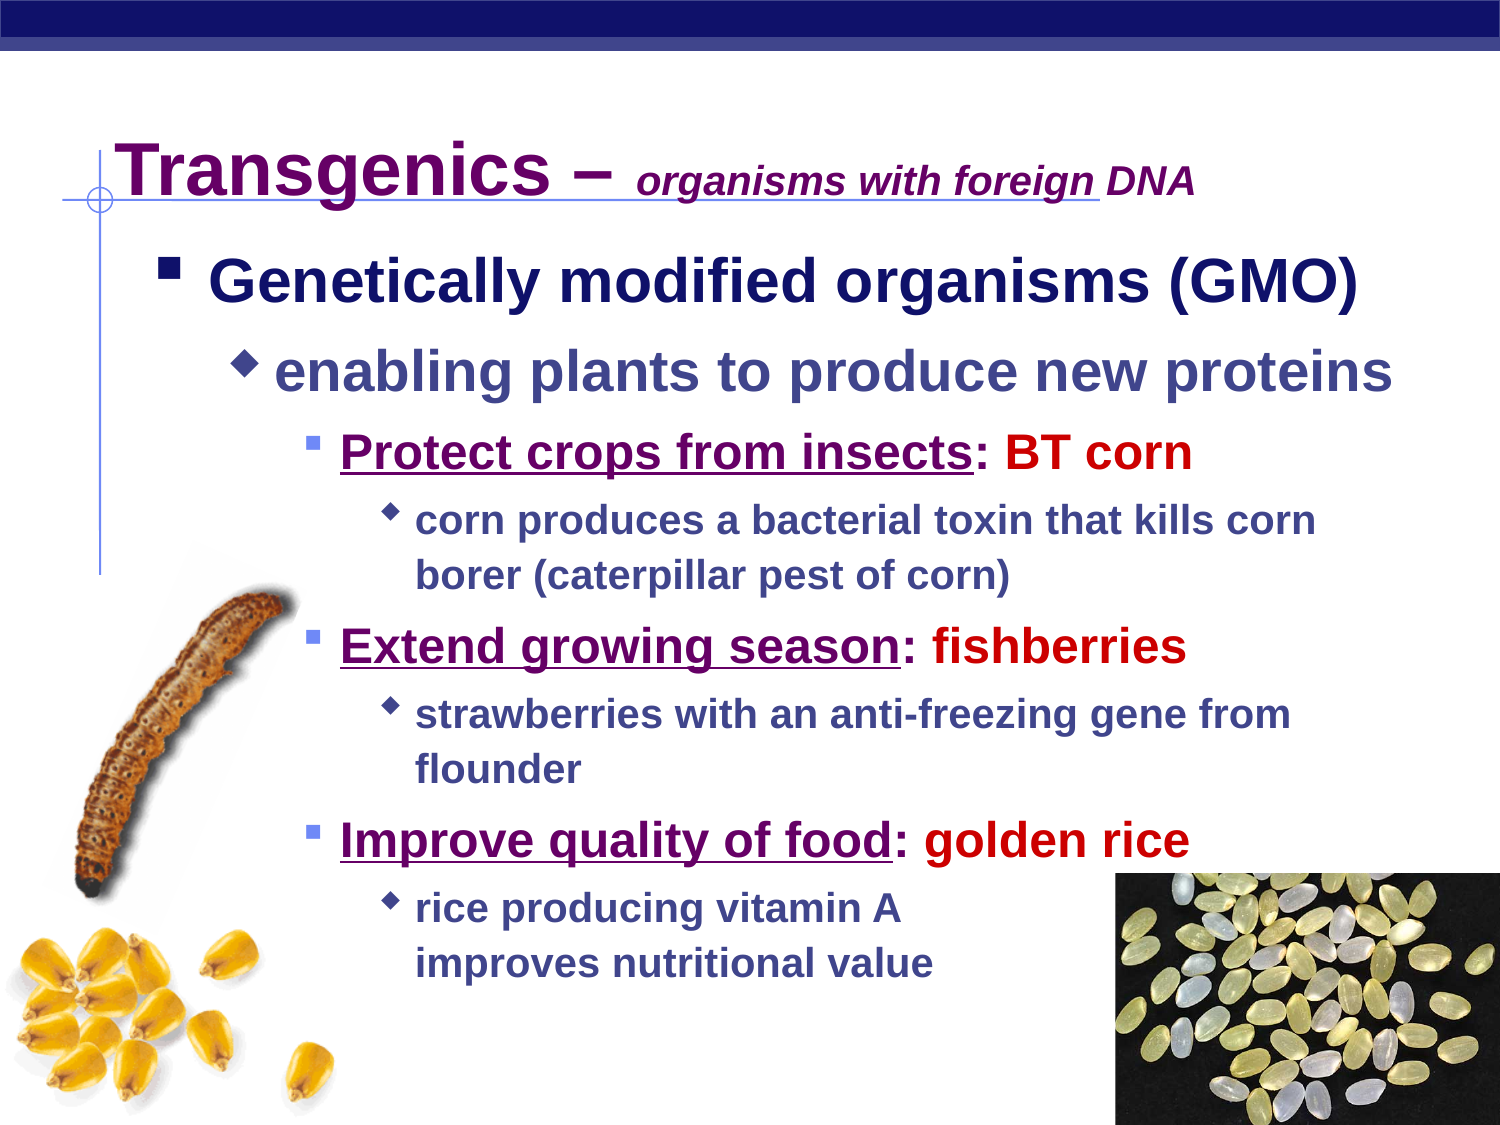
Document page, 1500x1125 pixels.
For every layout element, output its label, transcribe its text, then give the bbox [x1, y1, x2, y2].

picture [0, 541, 363, 1125]
picture [1115, 872, 1500, 1125]
list Genetically modified organisms (GMO) enabling plants to produce new proteins Protect crops from insects: BT corn corn produces a bacterial toxin that kills corn borer (caterpillar pest of corn) Extend growing season: fishberries strawberries with an anti-freezing gene from flounder Improve quality of food: golden rice rice producing vitamin A improves nutritional value [137, 224, 1413, 1063]
title Transgenics – organisms with foreign DNA [99, 112, 1375, 238]
